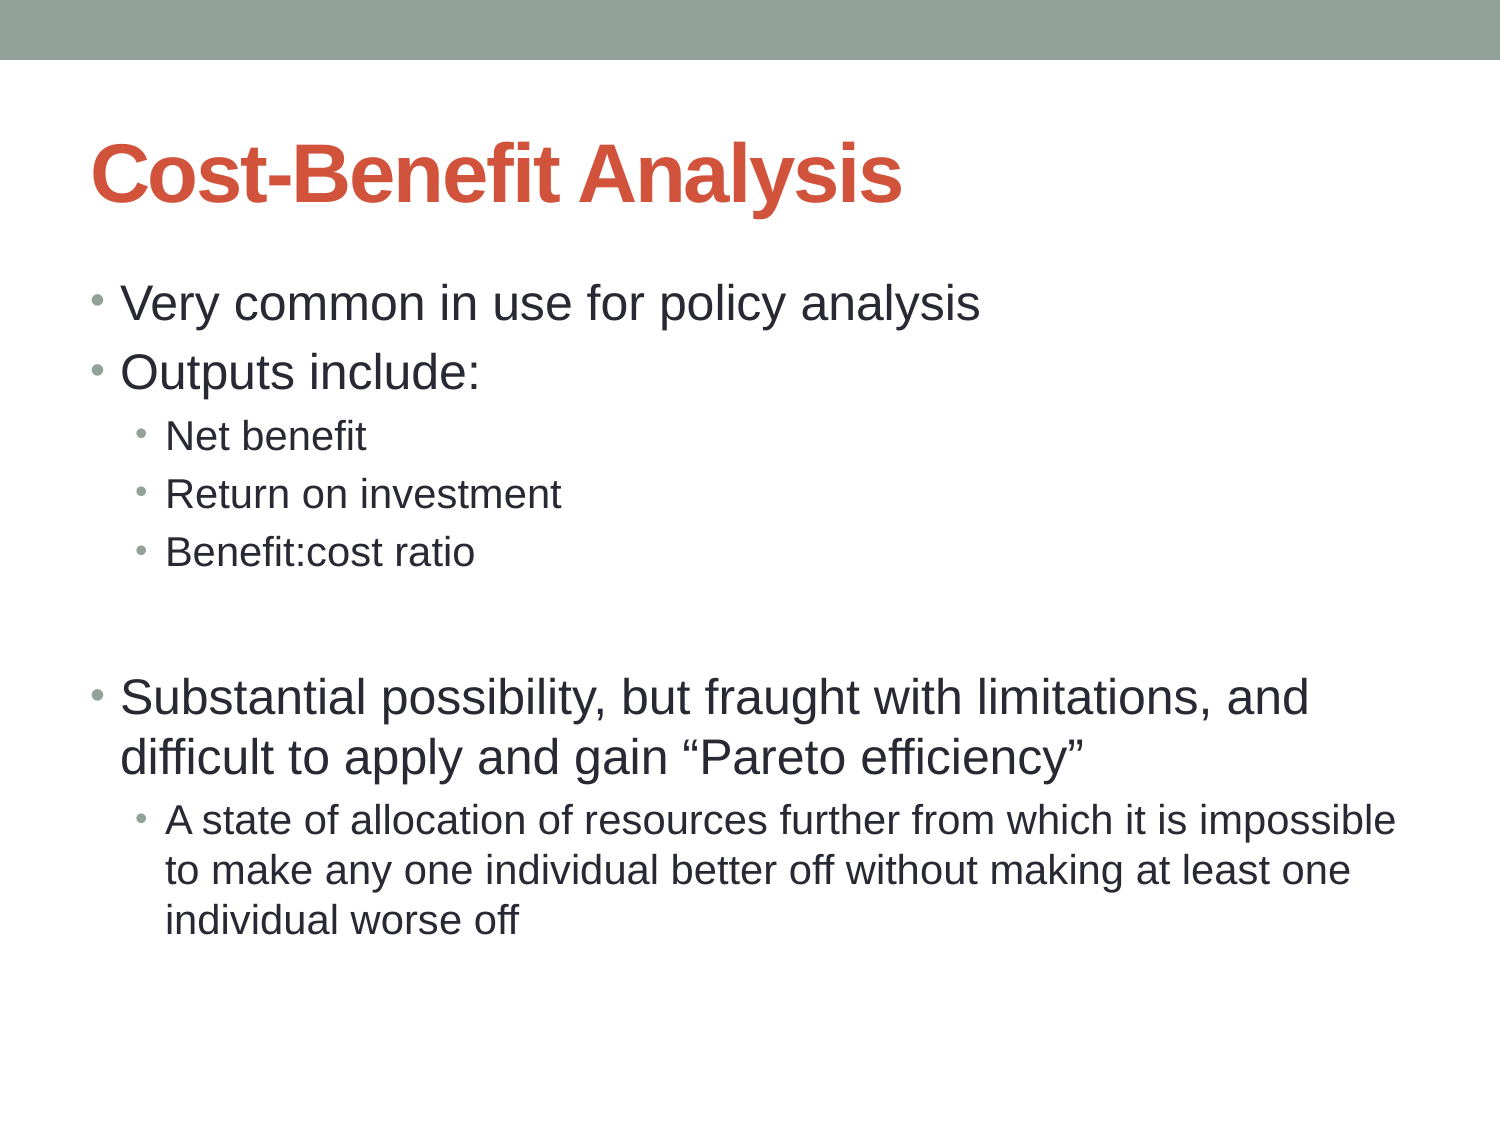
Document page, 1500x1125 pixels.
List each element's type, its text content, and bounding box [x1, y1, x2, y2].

title Cost-Benefit Analysis [75, 87, 1425, 250]
list Very common in use for policy analysis Outputs include: Net benefit Return on investment Benefit:cost ratio Substantial possibility, but fraught with limitations, and difficult to apply and gain “Pareto efficiency” A state of allocation of resources further from which it is impossible to make any one individual better off without making at least one individual worse off [75, 262, 1425, 1063]
